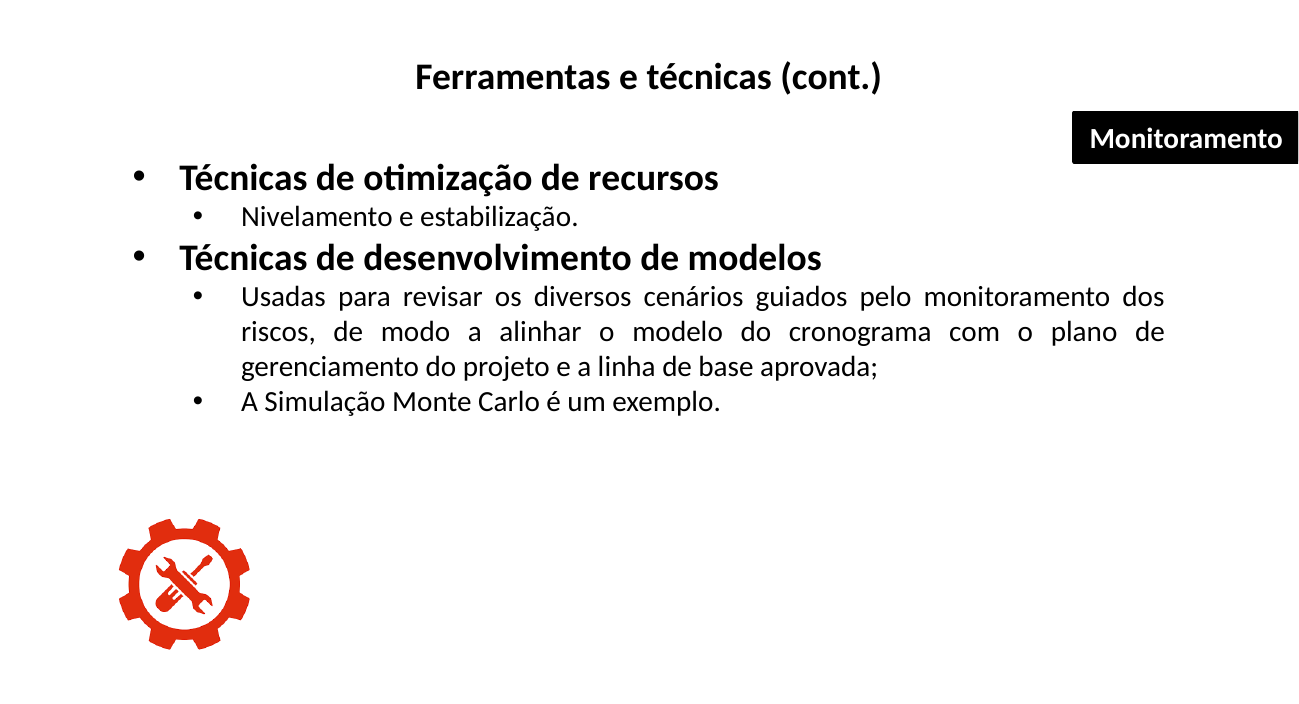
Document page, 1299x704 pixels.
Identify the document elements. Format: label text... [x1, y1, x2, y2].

picture [117, 517, 251, 651]
text_box Técnicas de otimização de recursos Nivelamento e estabilização. Técnicas de desenvolvimento de modelos Usadas para revisar os diversos cenários guiados pelo monitoramento dos riscos, de modo a alinhar o modelo do cronograma com o plano de gerenciamento do projeto e a linha de base aprovada; A Simulação Monte Carlo é um exemplo. [117, 145, 1181, 428]
text_box Monitoramento [1074, 112, 1299, 162]
text_box Ferramentas e técnicas (cont.) [0, 44, 1299, 106]
